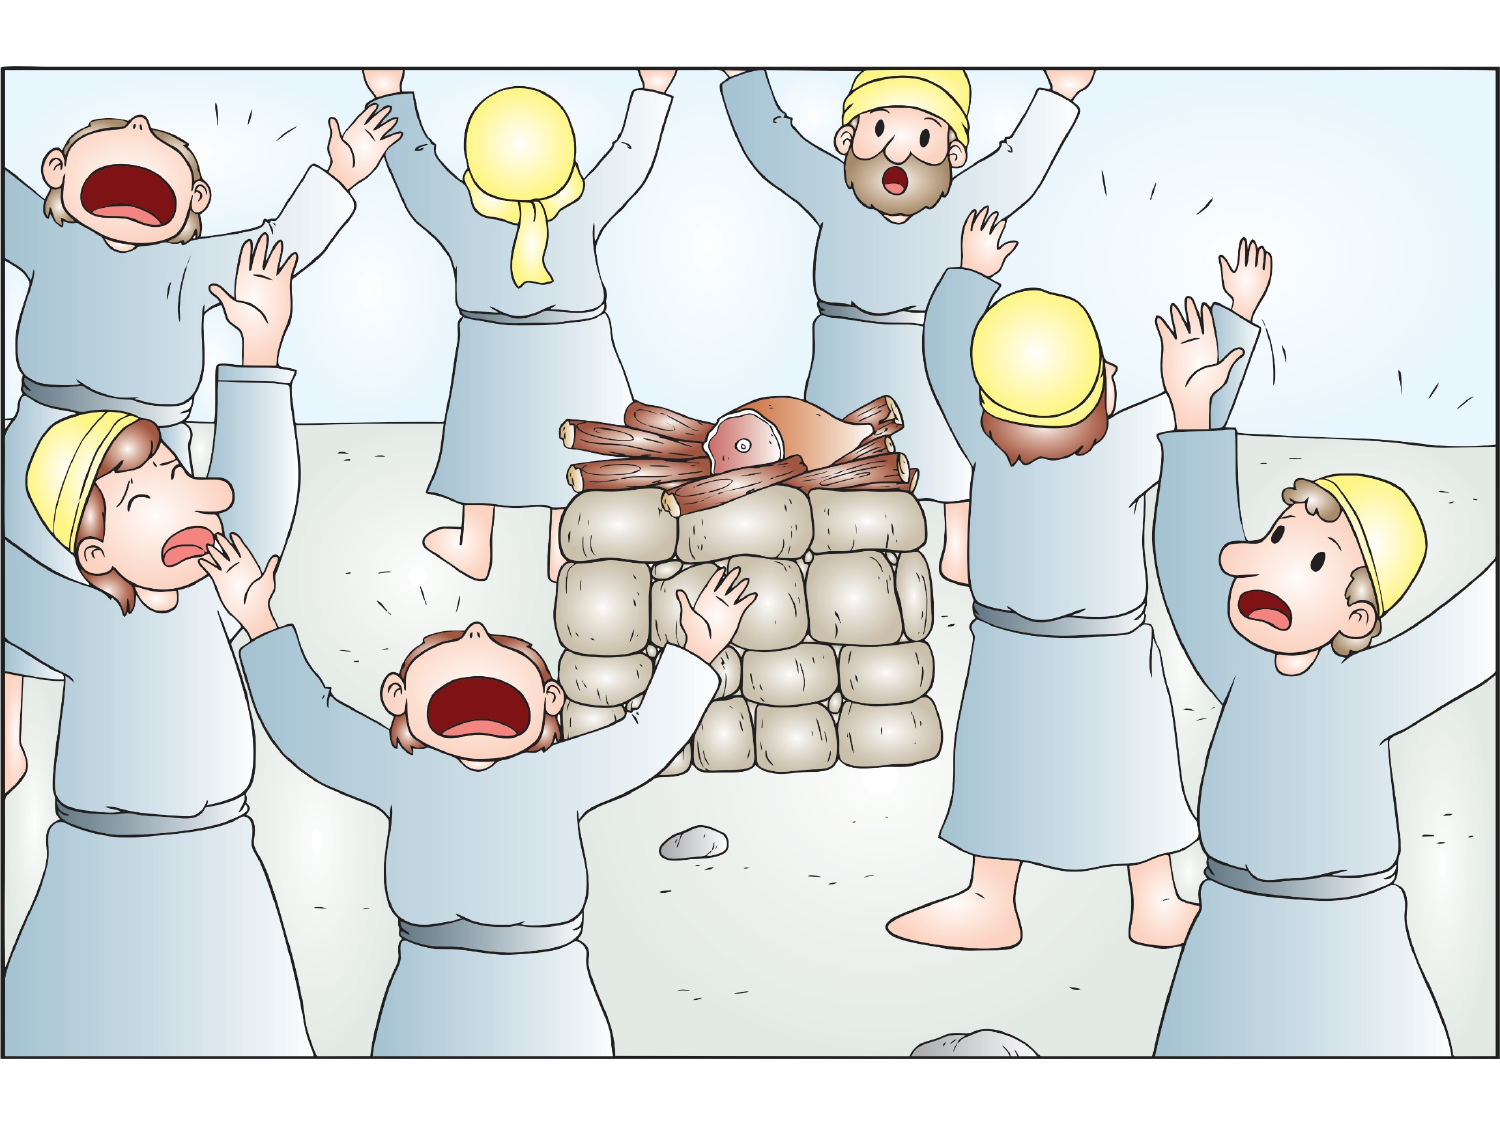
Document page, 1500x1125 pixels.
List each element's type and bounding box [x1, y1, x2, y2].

picture [0, 66, 1500, 1059]
